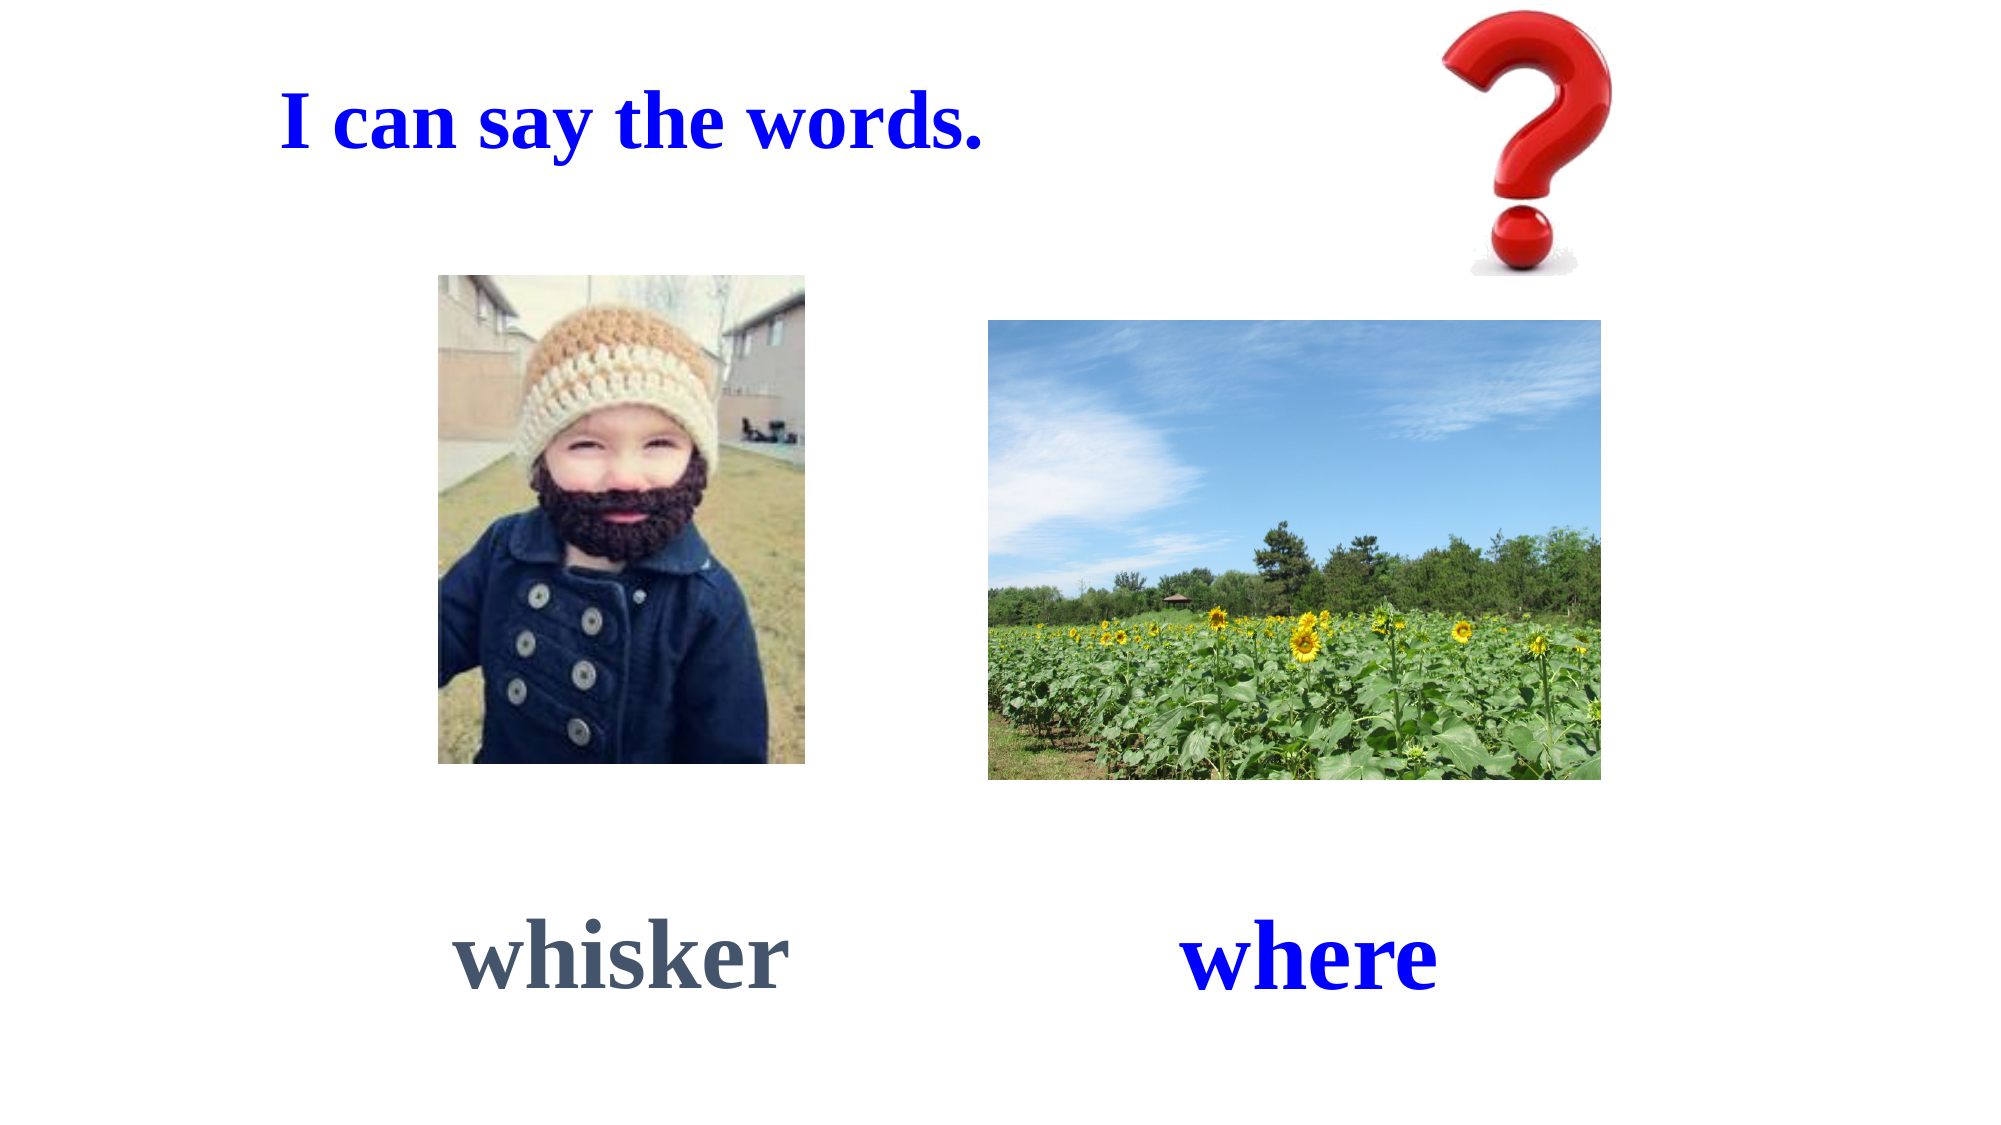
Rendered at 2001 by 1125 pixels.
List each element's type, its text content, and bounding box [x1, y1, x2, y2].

picture [437, 275, 805, 764]
picture [988, 320, 1601, 780]
text_box where [1165, 881, 1520, 1017]
text_box I can say the words. [264, 58, 1036, 173]
text_box whisker [437, 881, 863, 1017]
picture [1398, 0, 1647, 276]
